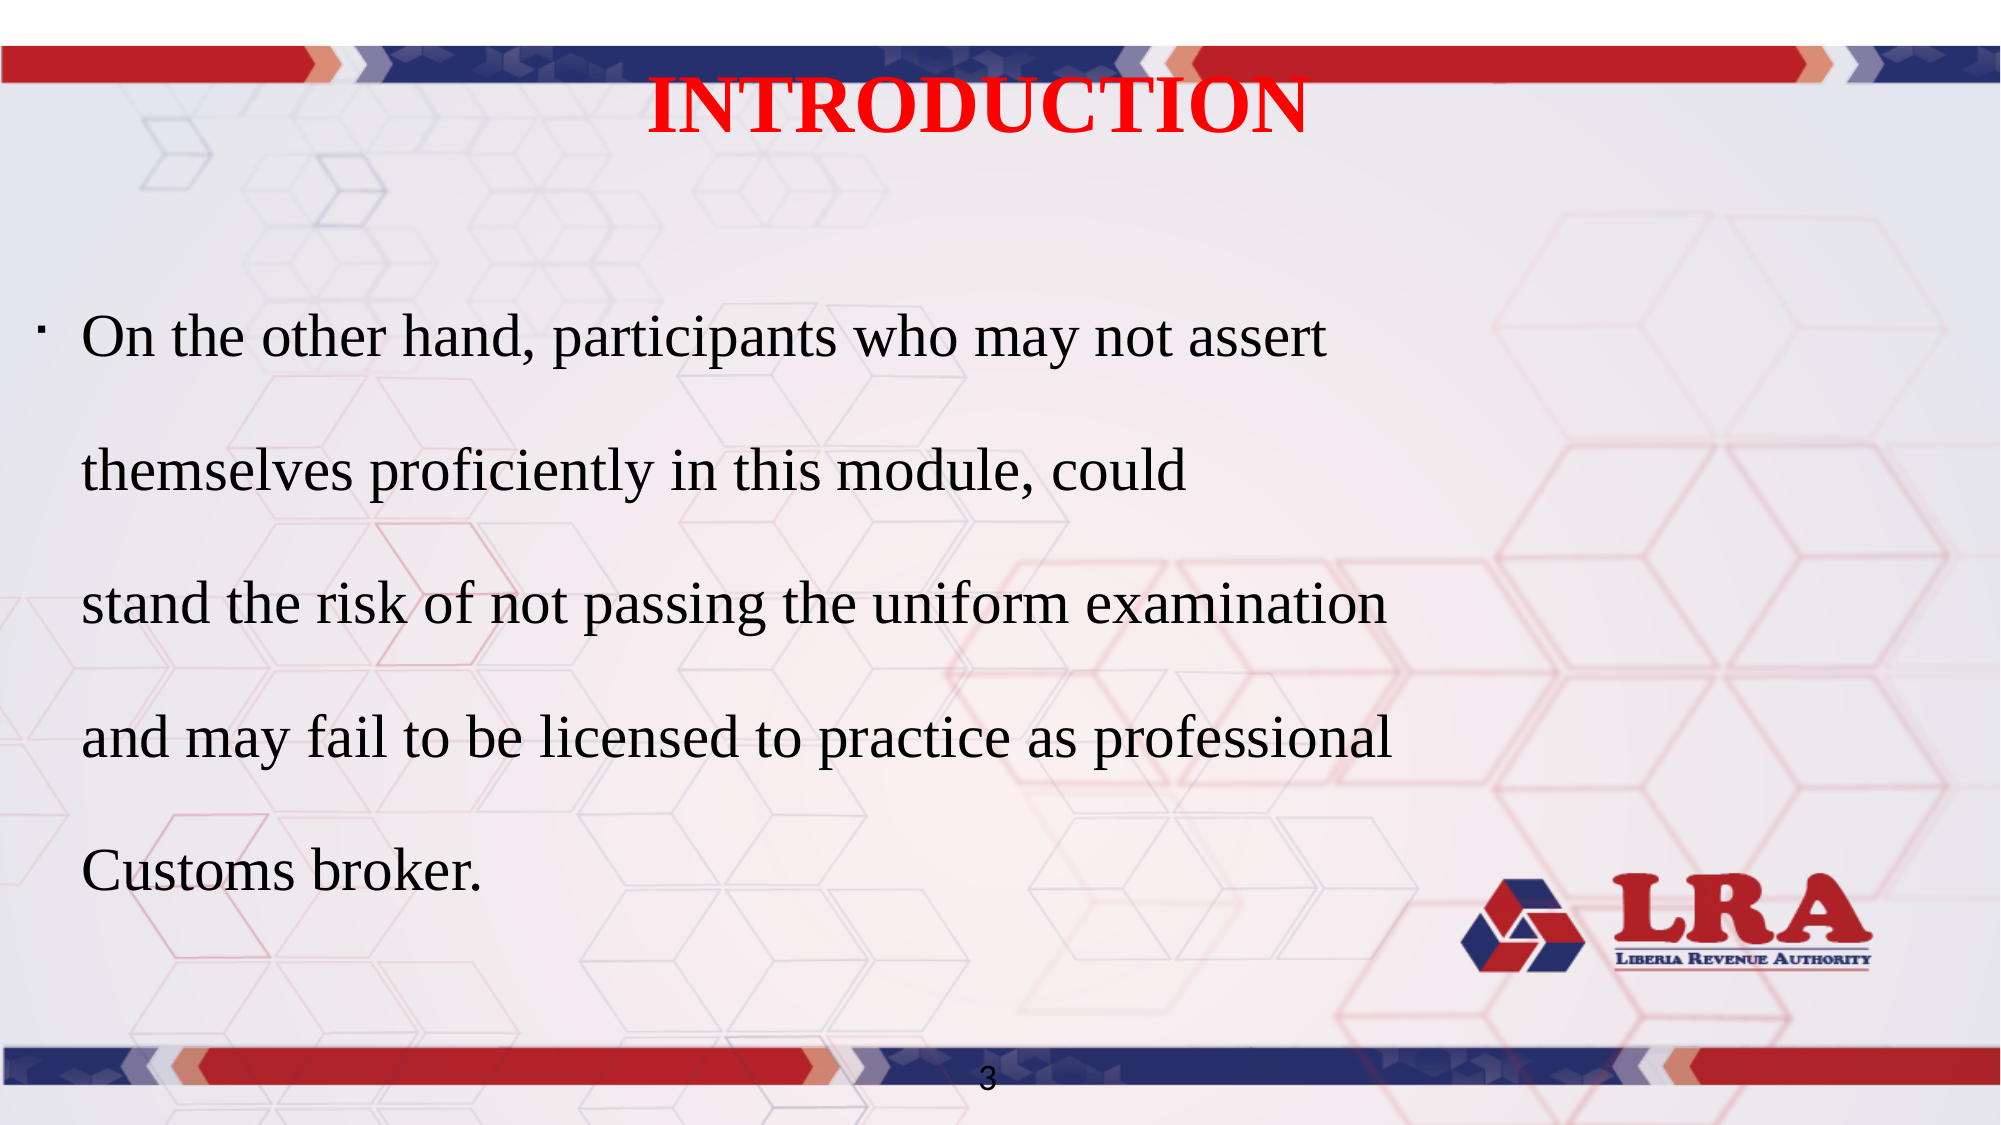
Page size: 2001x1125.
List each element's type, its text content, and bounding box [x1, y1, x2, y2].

list On the other hand, participants who may not assert themselves proficiently in this module, could stand the risk of not passing the uniform examination and may fail to be licensed to practice as professional Customs broker. [21, 236, 1984, 1014]
title INTRODUCTION [21, 48, 1938, 163]
picture [0, 0, 2001, 1125]
text_box 3 [963, 1045, 1044, 1106]
